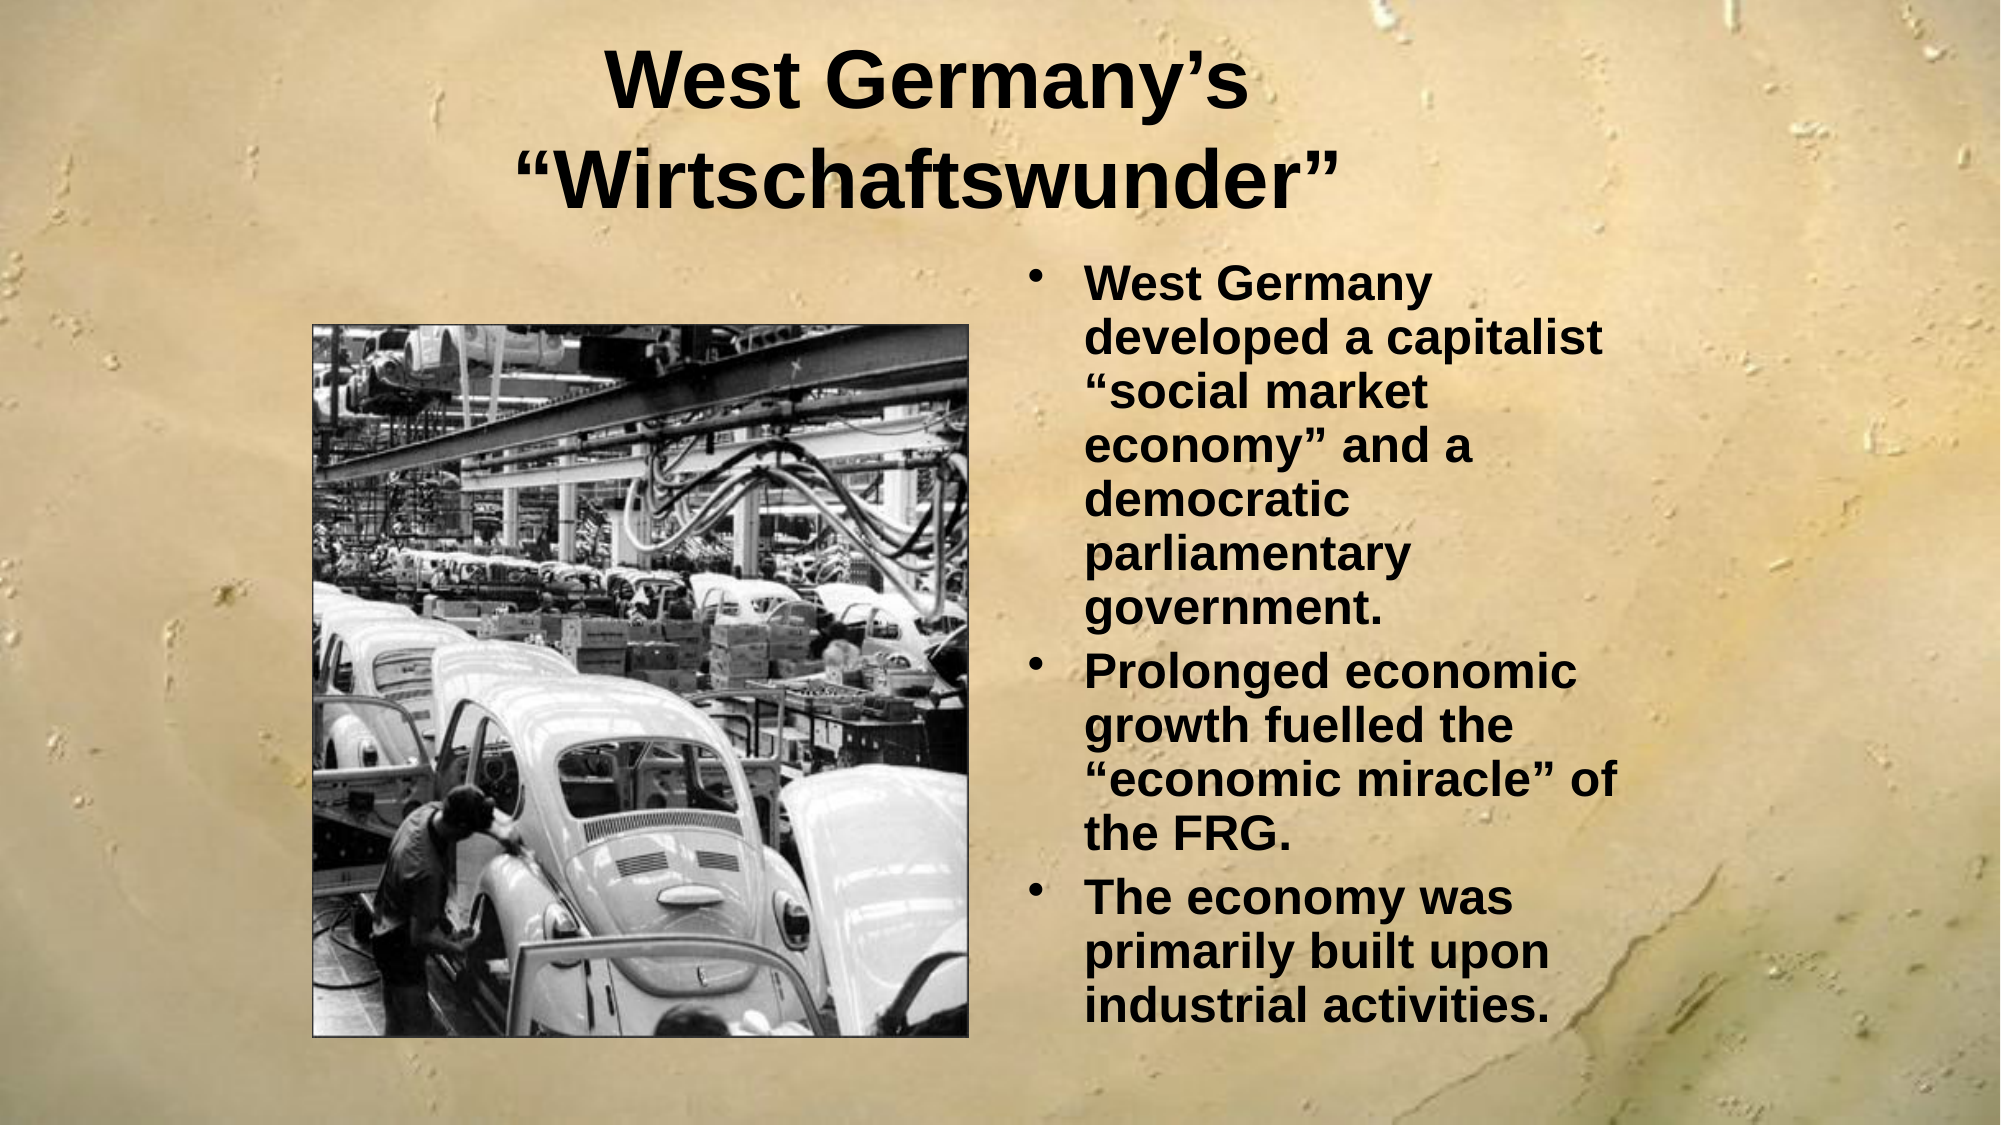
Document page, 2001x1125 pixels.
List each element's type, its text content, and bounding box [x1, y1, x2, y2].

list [312, 324, 970, 1038]
list West Germany developed a capitalist “social market economy” and a democratic parliamentary government. Prolonged economic growth fuelled the “economic miracle” of the FRG. The economy was primarily built upon industrial activities. [1012, 249, 1675, 1063]
picture [0, 0, 2001, 1125]
title West Germany’s “Wirtschaftswunder” [290, 50, 1566, 200]
